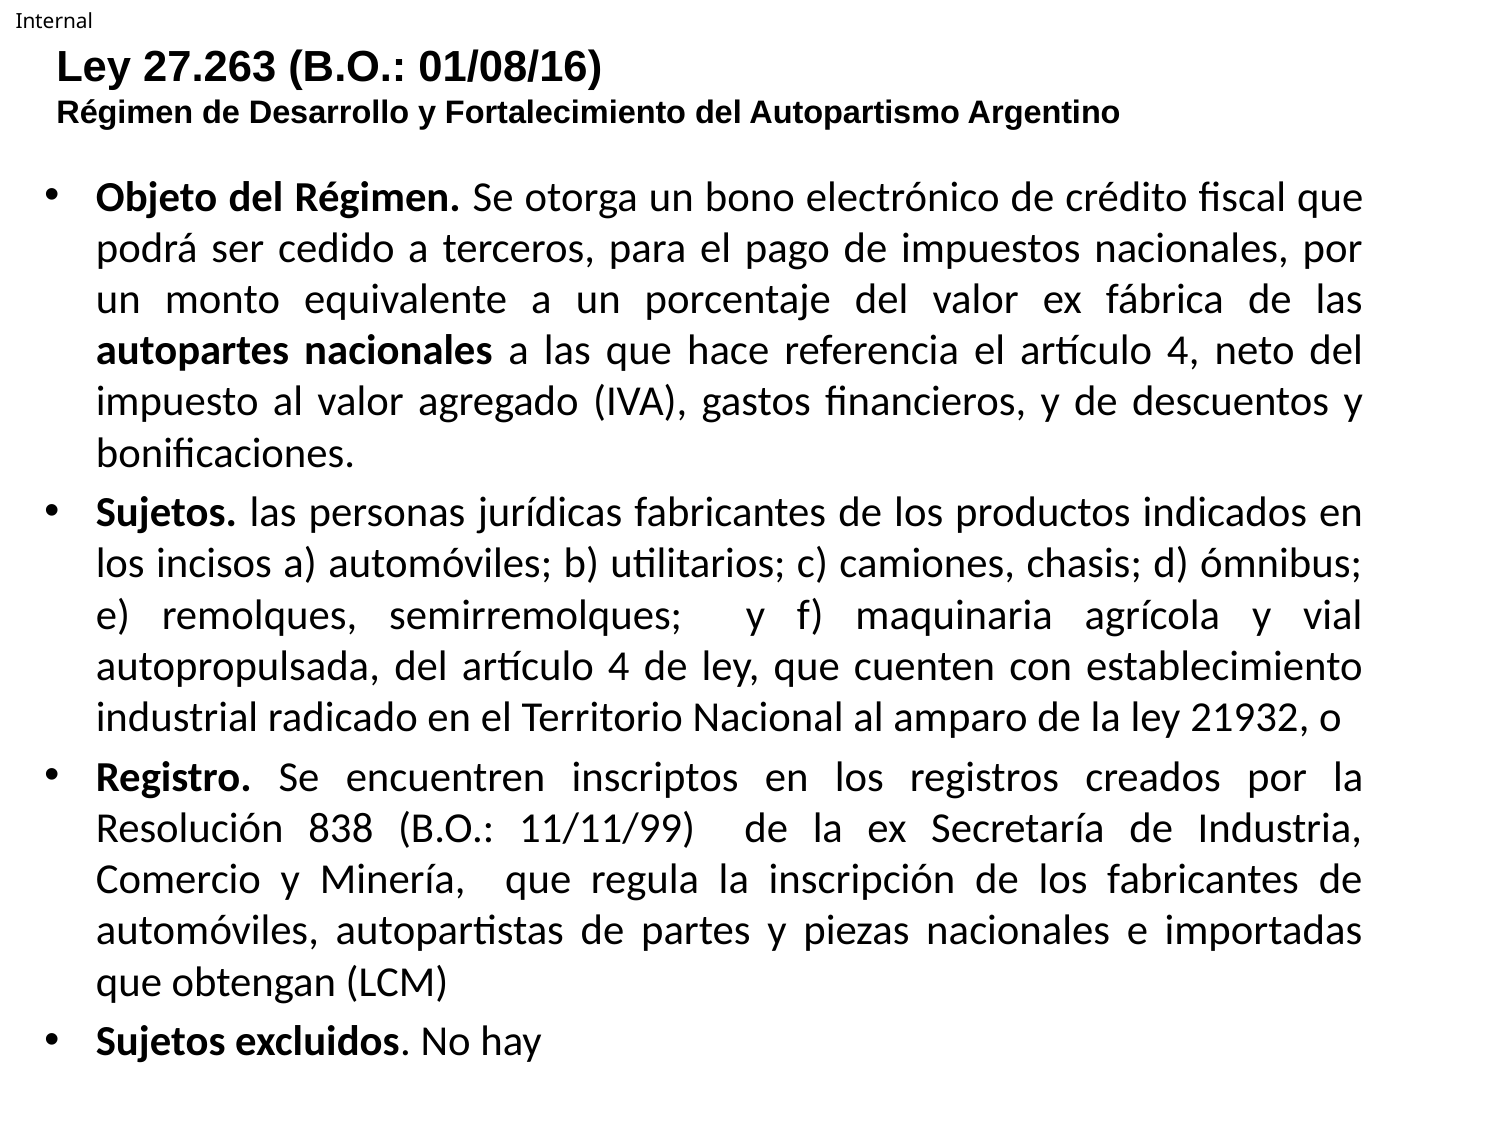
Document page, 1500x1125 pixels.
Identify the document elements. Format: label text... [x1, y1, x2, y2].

title Ley 27.263 (B.O.: 01/08/16) Régimen de Desarrollo y Fortalecimiento del Autopartismo Argentino [41, 30, 1392, 138]
list Objeto del Régimen. Se otorga un bono electrónico de crédito fiscal que podrá ser cedido a terceros, para el pago de impuestos nacionales, por un monto equivalente a un porcentaje del valor ex fábrica de las autopartes nacionales a las que hace referencia el artículo 4, neto del impuesto al valor agregado (IVA), gastos financieros, y de descuentos y bonificaciones. Sujetos. las personas jurídicas fabricantes de los productos indicados en los incisos a) automóviles; b) utilitarios; c) camiones, chasis; d) ómnibus; e) remolques, semirremolques; y f) maquinaria agrícola y vial autopropulsada, del artículo 4 de ley, que cuenten con establecimiento industrial radicado en el Territorio Nacional al amparo de la ley 21932, o Registro. Se encuentren inscriptos en los registros creados por la Resolución 838 (B.O.: 11/11/99) de la ex Secretaría de Industria, Comercio y Minería, que regula la inscripción de los fabricantes de automóviles, autopartistas de partes y piezas nacionales e importadas que obtengan (LCM) Sujetos excluidos. No hay [29, 160, 1380, 1083]
